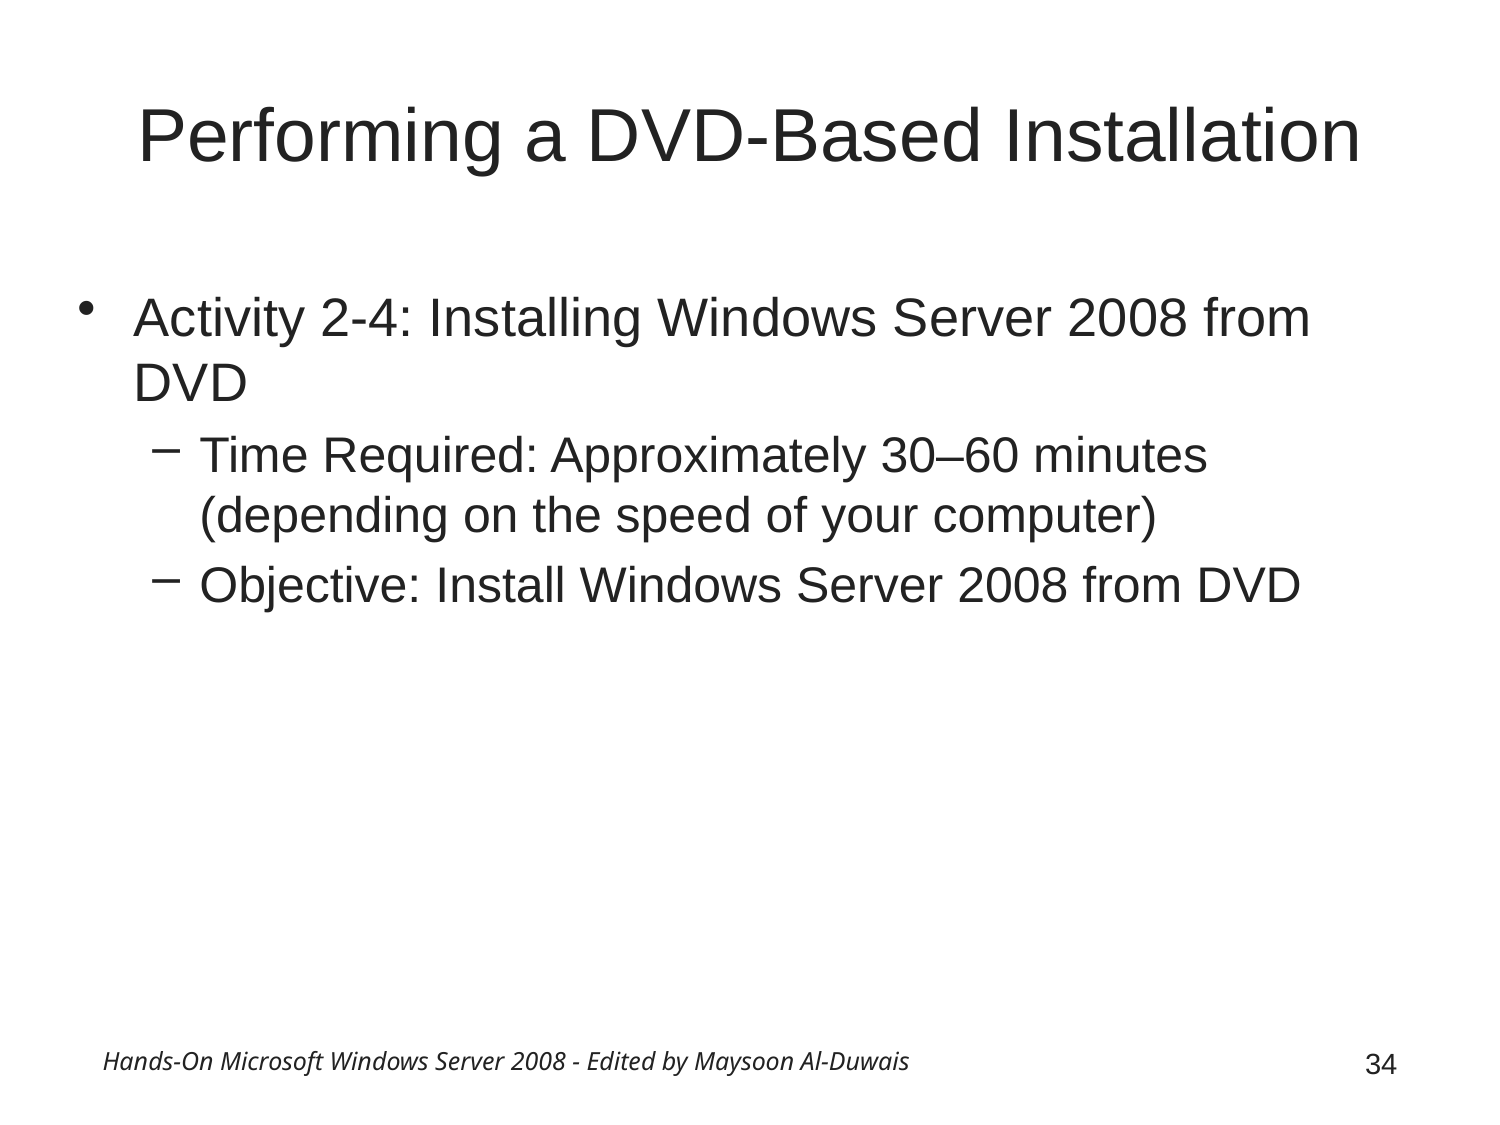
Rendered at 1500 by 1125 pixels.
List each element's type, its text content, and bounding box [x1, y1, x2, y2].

footer Hands-On Microsoft Windows Server 2008 - Edited by Maysoon Al-Duwais [87, 1037, 1074, 1101]
title Performing a DVD-Based Installation [87, 37, 1413, 226]
list Activity 2-4: Installing Windows Server 2008 from DVD Time Required: Approximately 30–60 minutes (depending on the speed of your computer) Objective: Install Windows Server 2008 from DVD [62, 274, 1426, 1026]
slide_number 34 [1074, 1037, 1413, 1101]
